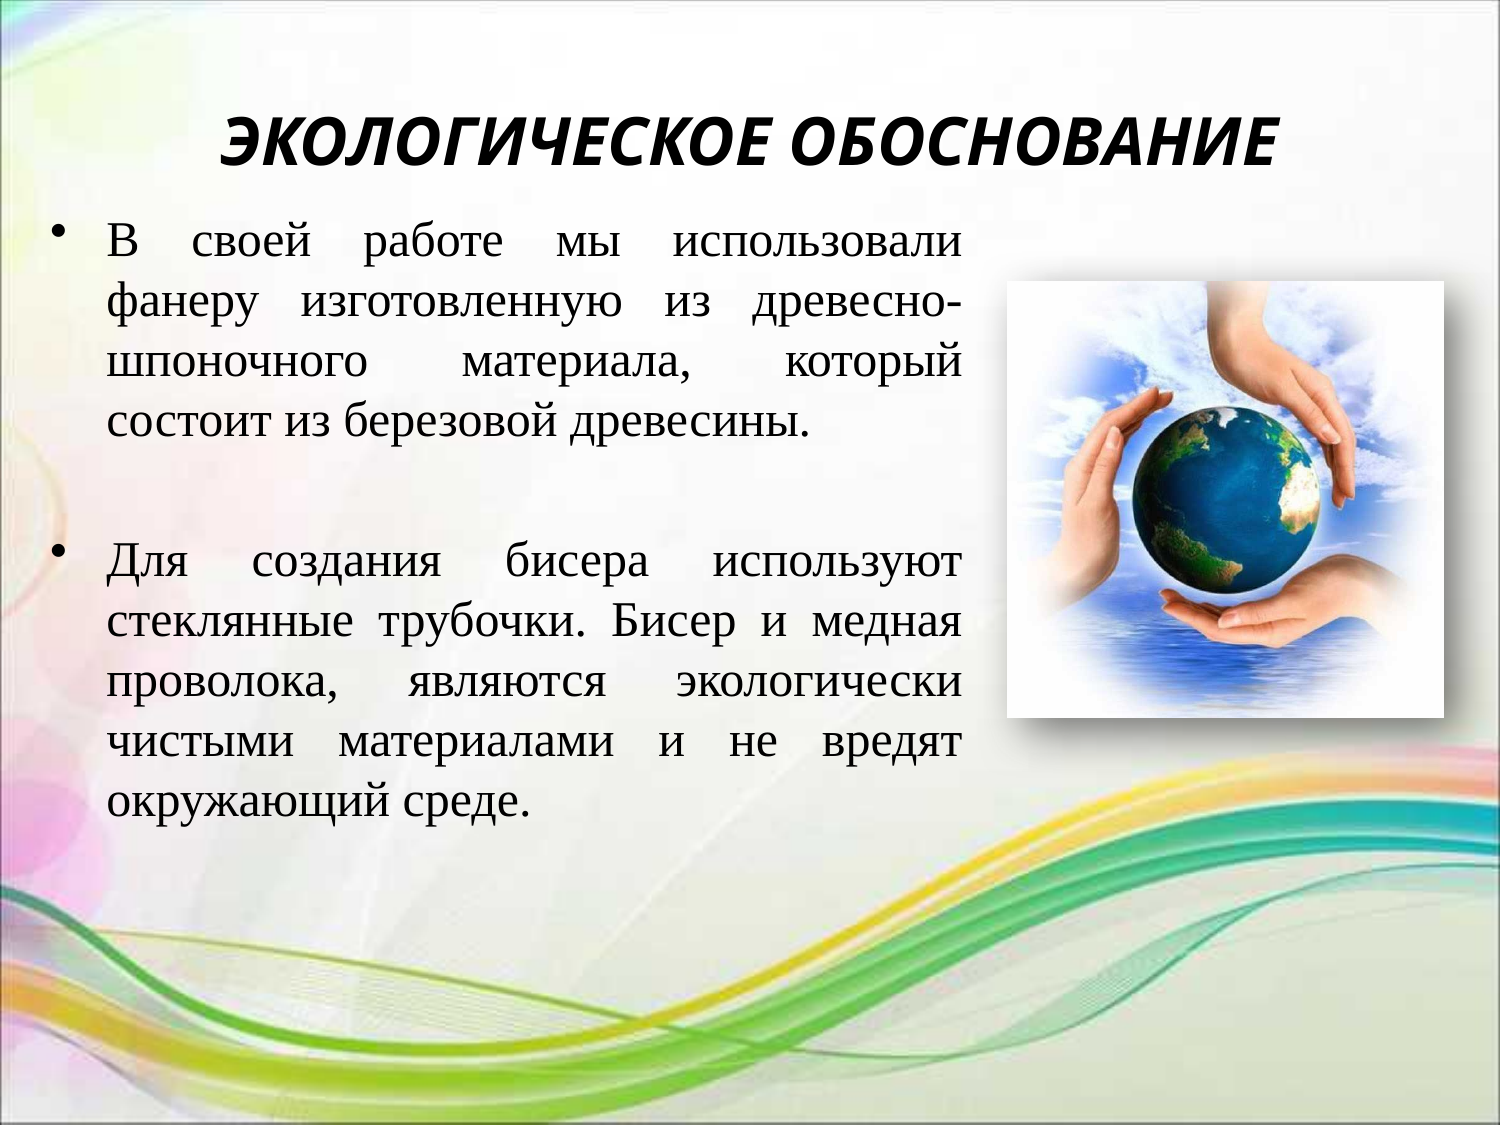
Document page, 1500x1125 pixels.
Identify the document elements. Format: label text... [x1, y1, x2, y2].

title ЭКОЛОГИЧЕСКОЕ ОБОСНОВАНИЕ [75, 45, 1425, 233]
list В своей работе мы использовали фанеру изготовленную из древесно- шпоночного материала, который состоит из березовой древесины. Для создания бисера используют стеклянные трубочки. Бисер и медная проволока, являются экологически чистыми материалами и не вредят окружающий среде. [35, 199, 978, 964]
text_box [1007, 280, 1444, 718]
picture [0, 0, 1500, 1125]
